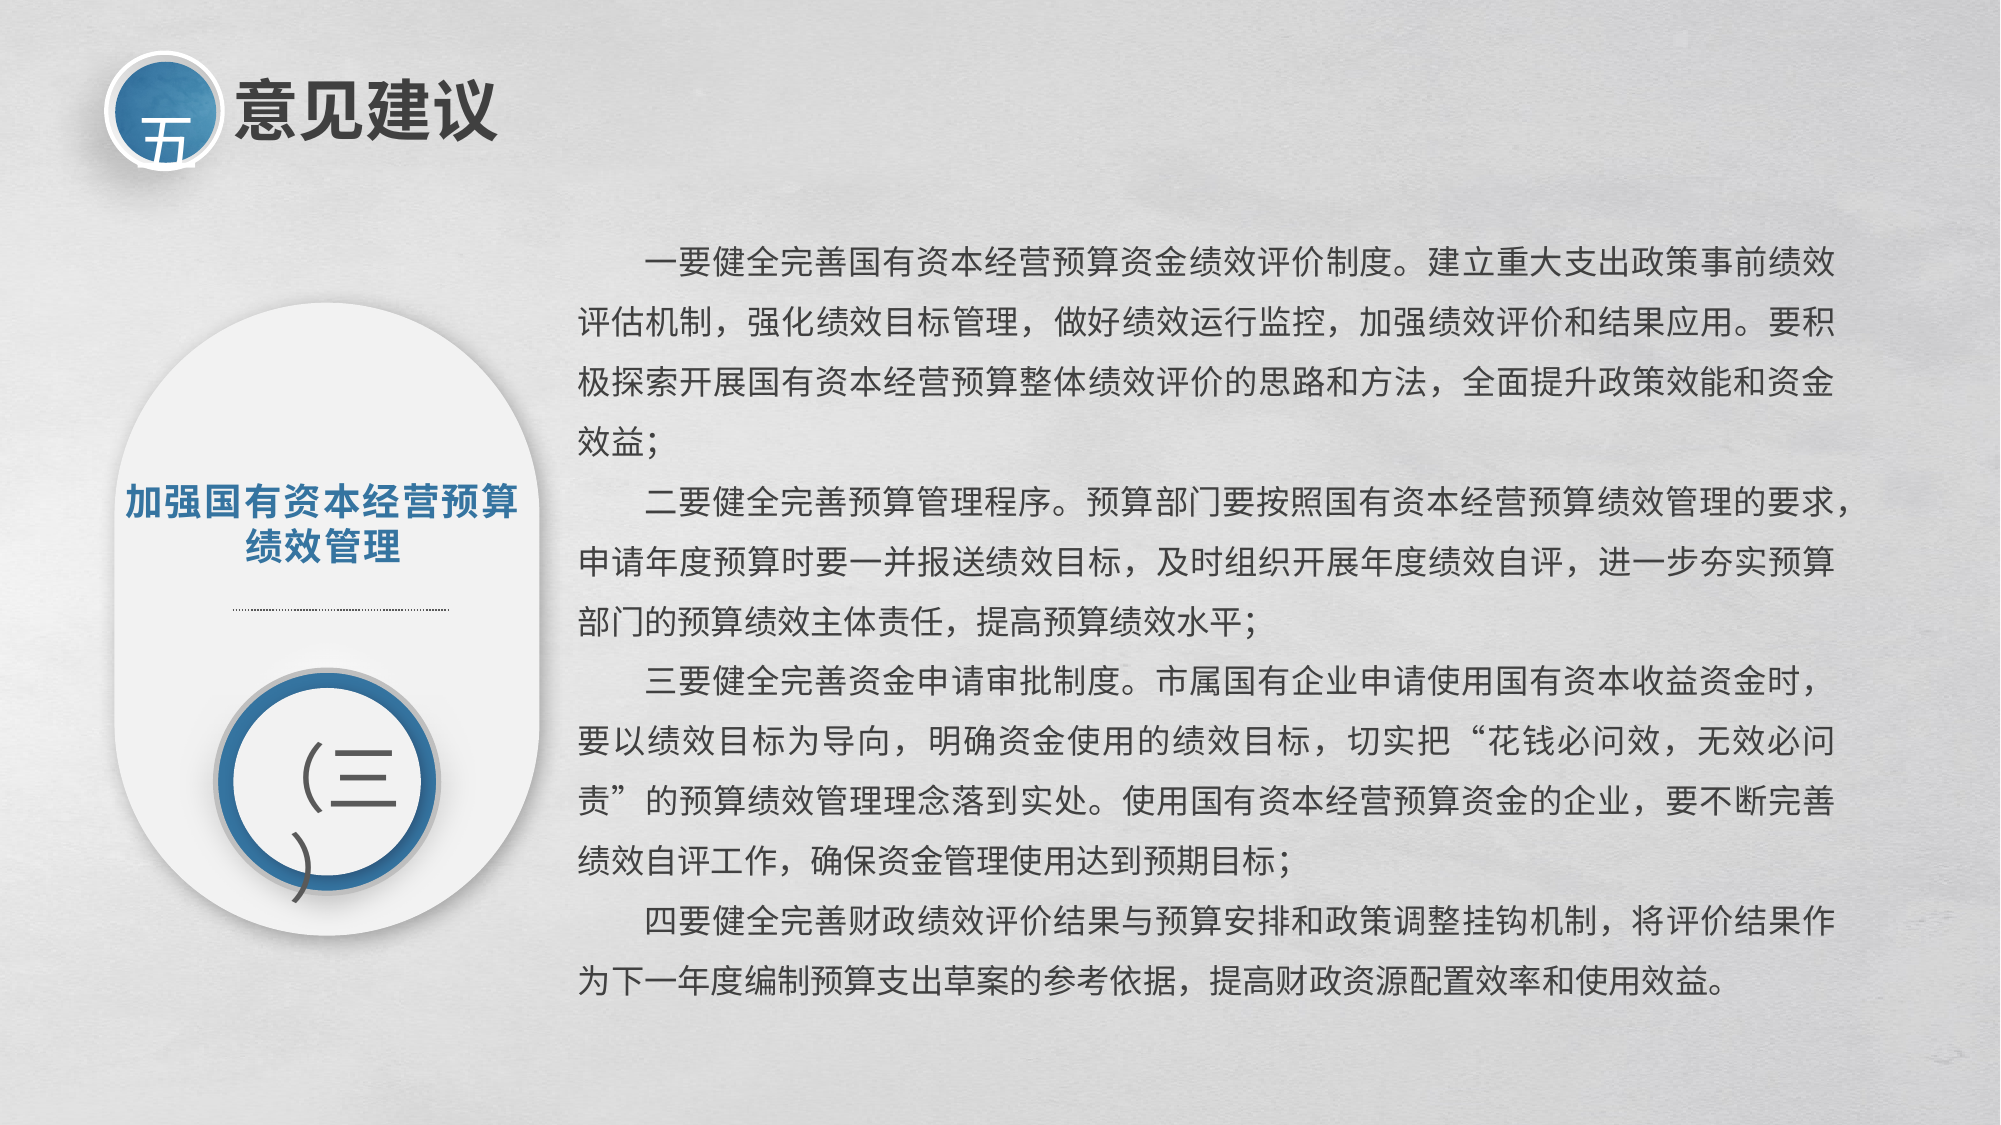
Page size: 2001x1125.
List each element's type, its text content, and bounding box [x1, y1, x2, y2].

text_box [112, 489, 542, 869]
text_box 加强国有资本经营预算绩效管理 [106, 470, 540, 610]
text_box 意见建议 [227, 61, 515, 157]
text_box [173, 627, 482, 936]
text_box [105, 28, 223, 176]
text_box [117, 300, 537, 470]
picture [0, 0, 2001, 1125]
text_box 一要健全完善国有资本经营预算资金绩效评价制度。建立重大支出政策事前绩效评估机制，强化绩效目标管理，做好绩效运行监控，加强绩效评价和结果应用。要积极探索开展国有资本经营预算整体绩效评价的思路和方法，全面提升政策效能和资金效益； 二要健全完善预算管理程序。预算部门要按照国有资本经营预算绩效管理的要求，申请年度预算时要一并报送绩效目标，及时组织开展年度绩效自评，进一步夯实预算部门的预算绩效主体责任，提高预算绩效水平； 三要健全完善资金申请审批制度。市属国有企业申请使用国有资本收益资金时，要以绩效目标为导向，明确资金使用的绩效目标，切实把“花钱必问效，无效必问责”的预算绩效管理理念落到实处。使用国有资本经营预算资金的企业，要不断完善绩效自评工作，确保资金管理使用达到预期目标； 四要健全完善财政绩效评价结果与预算安排和政策调整挂钩机制，将评价结果作为下一年度编制预算支出草案的参考依据，提高财政资源配置效率和使用效益。 [562, 214, 1851, 1008]
